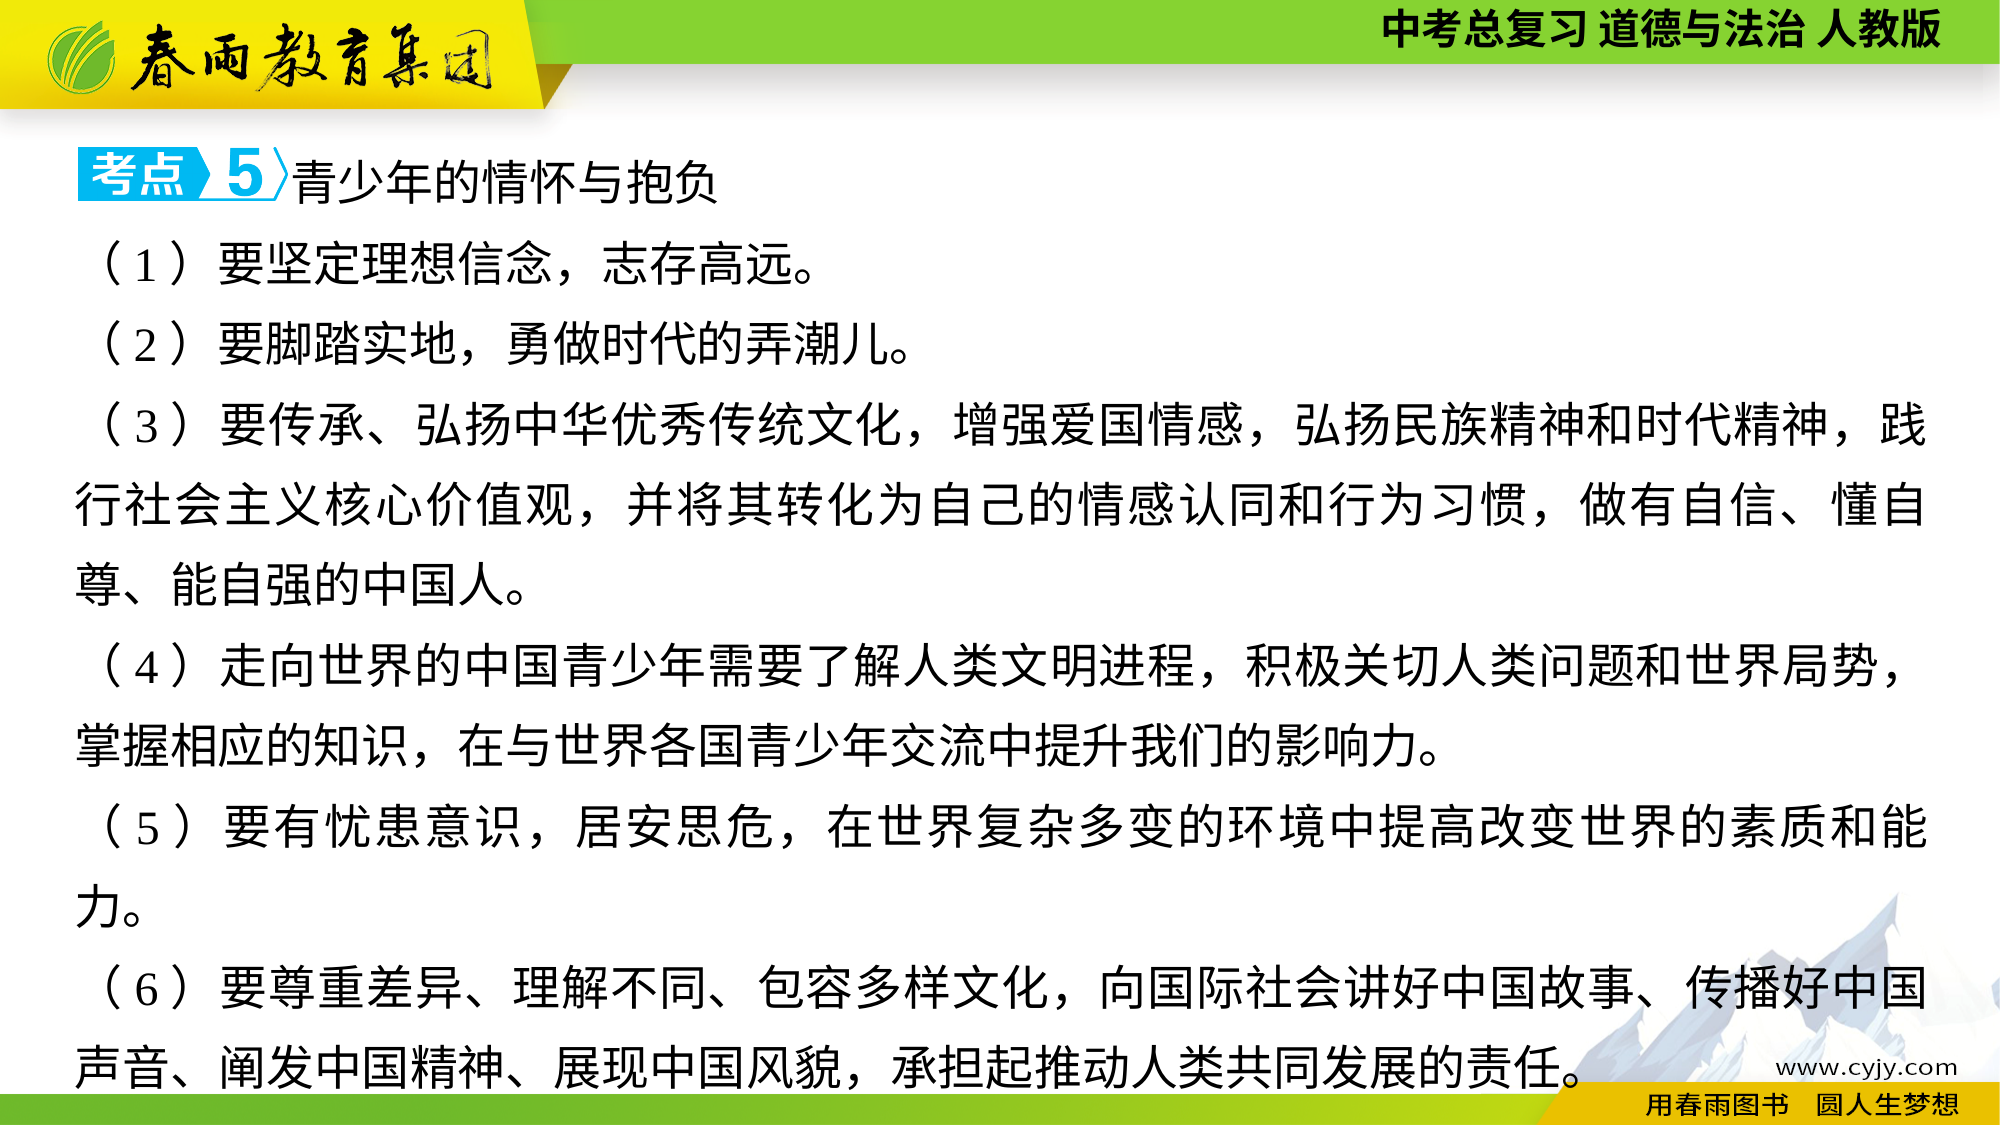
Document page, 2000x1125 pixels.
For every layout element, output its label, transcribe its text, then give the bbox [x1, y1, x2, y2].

picture [0, 0, 2000, 1125]
list 青少年的情怀与抱负 （1）要坚定理想信念，志存高远。 （2）要脚踏实地，勇做时代的弄潮儿。 （3）要传承、弘扬中华优秀传统文化，增强爱国情感，弘扬民族精神和时代精神，践行社会主义核心价值观，并将其转化为自己的情感认同和行为习惯，做有自信、懂自尊、能自强的中国人。 （4）走向世界的中国青少年需要了解人类文明进程，积极关切人类问题和世界局势，掌握相应的知识，在与世界各国青少年交流中提升我们的影响力。 （5）要有忧患意识，居安思危，在世界复杂多变的环境中提高改变世界的素质和能力。 （6）要尊重差异、理解不同、包容多样文化，向国际社会讲好中国故事、传播好中国声音、阐发中国精神、展现中国风貌，承担起推动人类共同发展的责任。 [59, 122, 1944, 1032]
